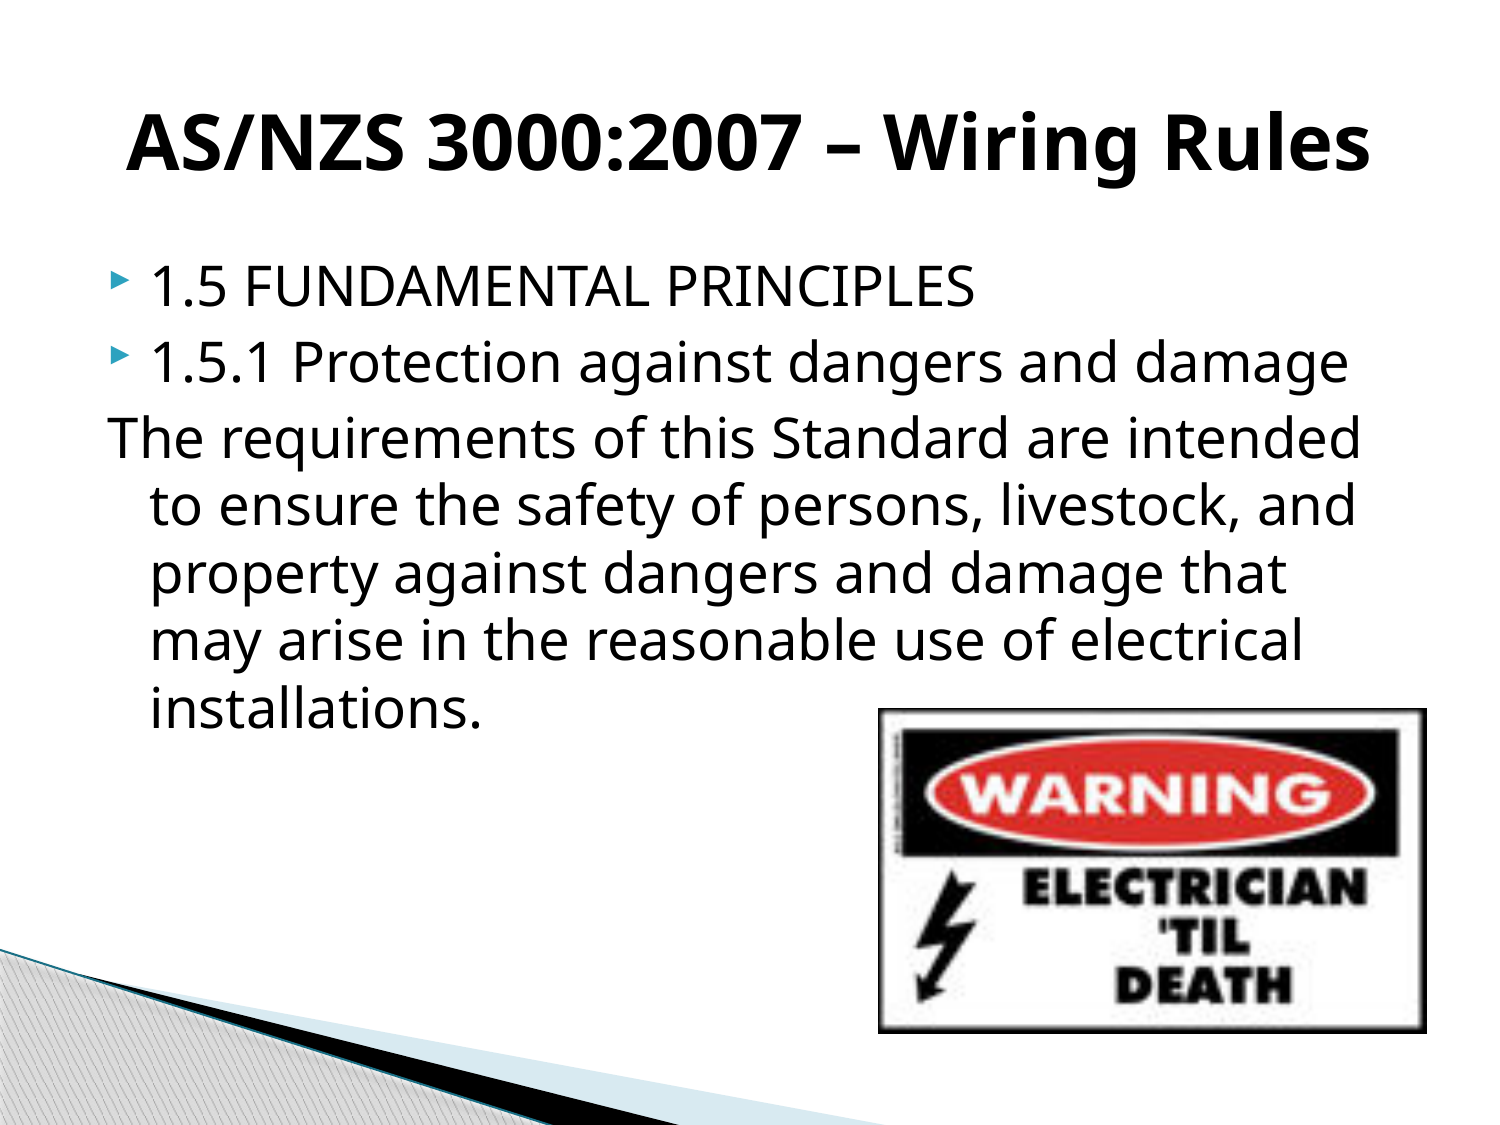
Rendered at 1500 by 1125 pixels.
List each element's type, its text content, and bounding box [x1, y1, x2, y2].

title AS/NZS 3000:2007 – Wiring Rules [75, 45, 1425, 233]
list 1.5 FUNDAMENTAL PRINCIPLES 1.5.1 Protection against dangers and damage The requirements of this Standard are intended to ensure the safety of persons, livestock, and property against dangers and damage that may arise in the reasonable use of electrical installations. [75, 243, 1425, 986]
picture [878, 708, 1427, 1035]
